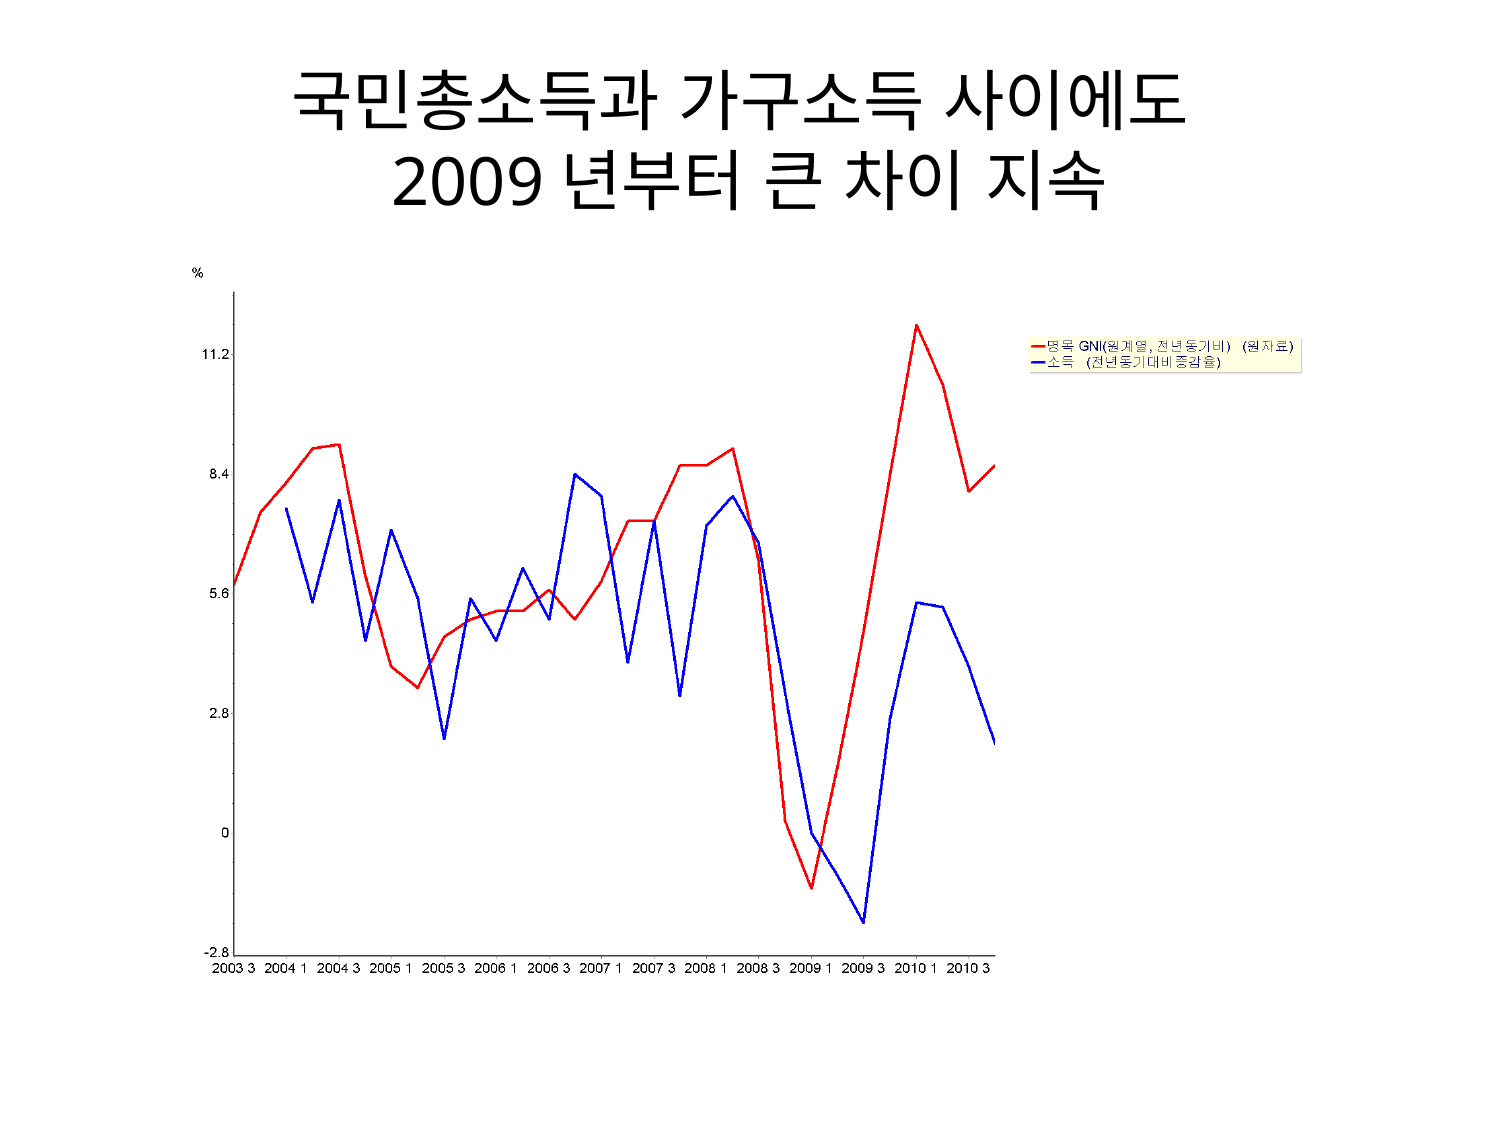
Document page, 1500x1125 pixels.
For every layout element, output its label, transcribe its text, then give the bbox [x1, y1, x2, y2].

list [161, 262, 1339, 1006]
title 국민총소득과 가구소득 사이에도 2009년부터 큰 차이 지속 [75, 45, 1425, 233]
